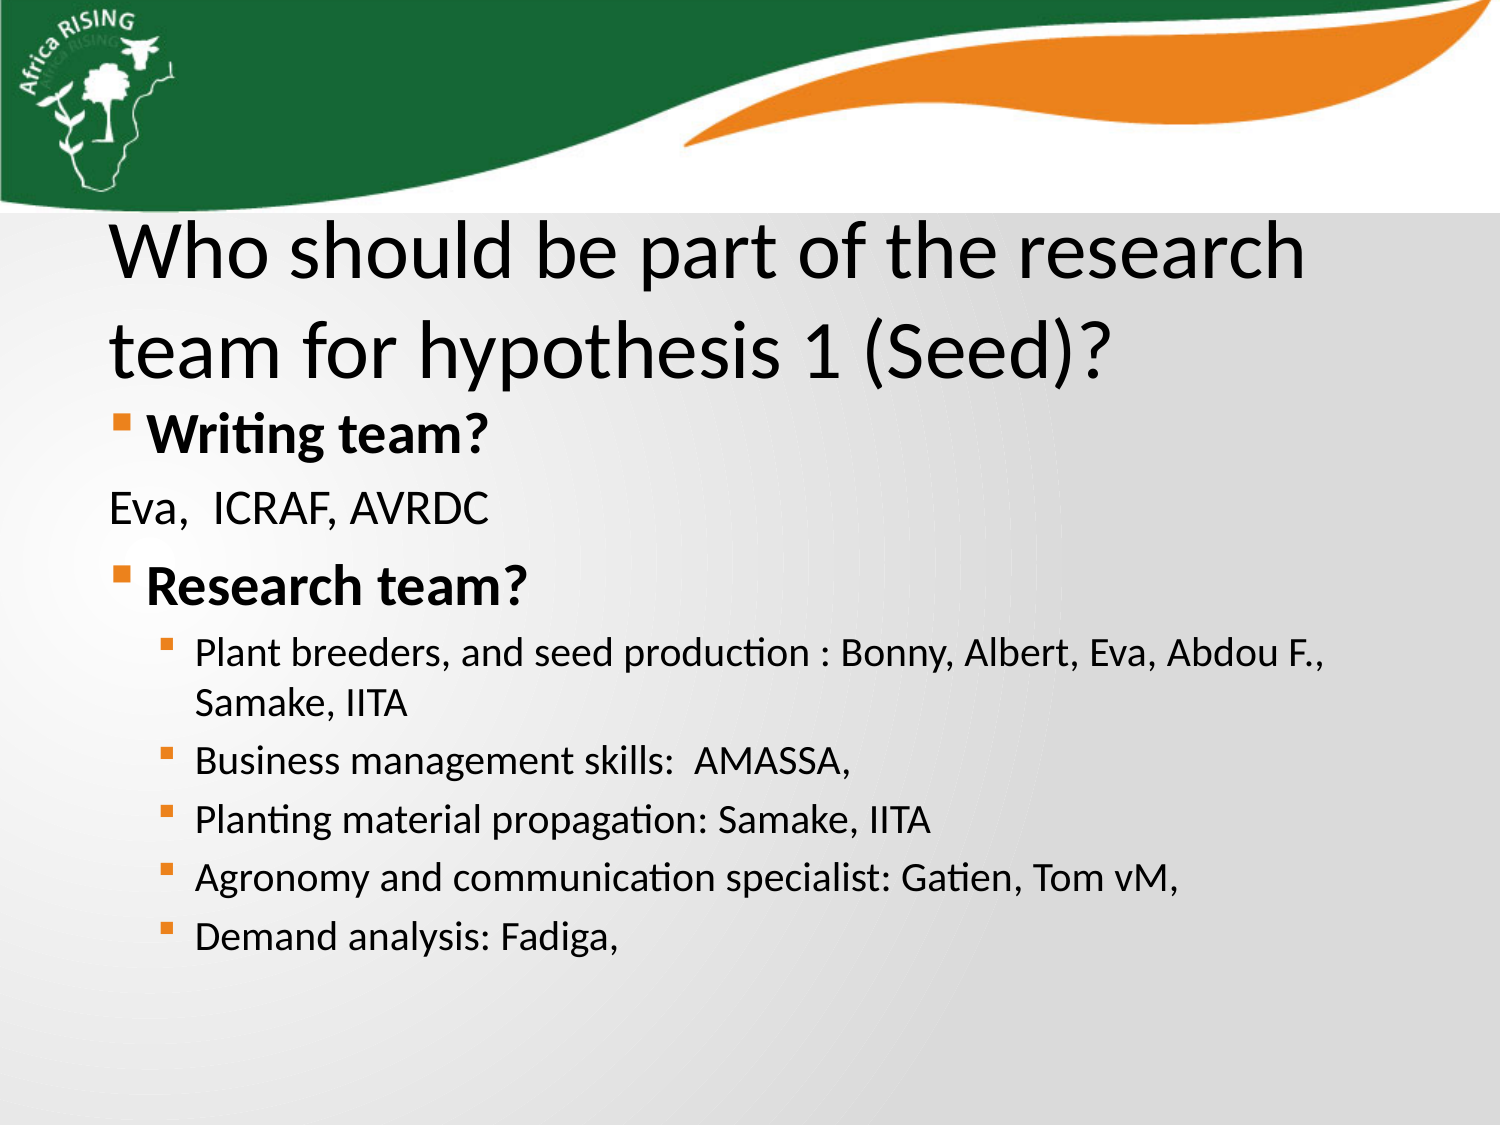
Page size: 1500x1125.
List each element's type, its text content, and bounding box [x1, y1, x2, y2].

list Who should be part of the research team for hypothesis 1 (Seed)? [75, 187, 1325, 375]
list Writing team? Eva, ICRAF, AVRDC Research team? Plant breeders, and seed production : Bonny, Albert, Eva, Abdou F., Samake, IITA Business management skills: AMASSA, Planting material propagation: Samake, IITA Agronomy and communication specialist: Gatien, Tom vM, Demand analysis: Fadiga, [75, 387, 1350, 1050]
picture [0, 0, 1500, 213]
